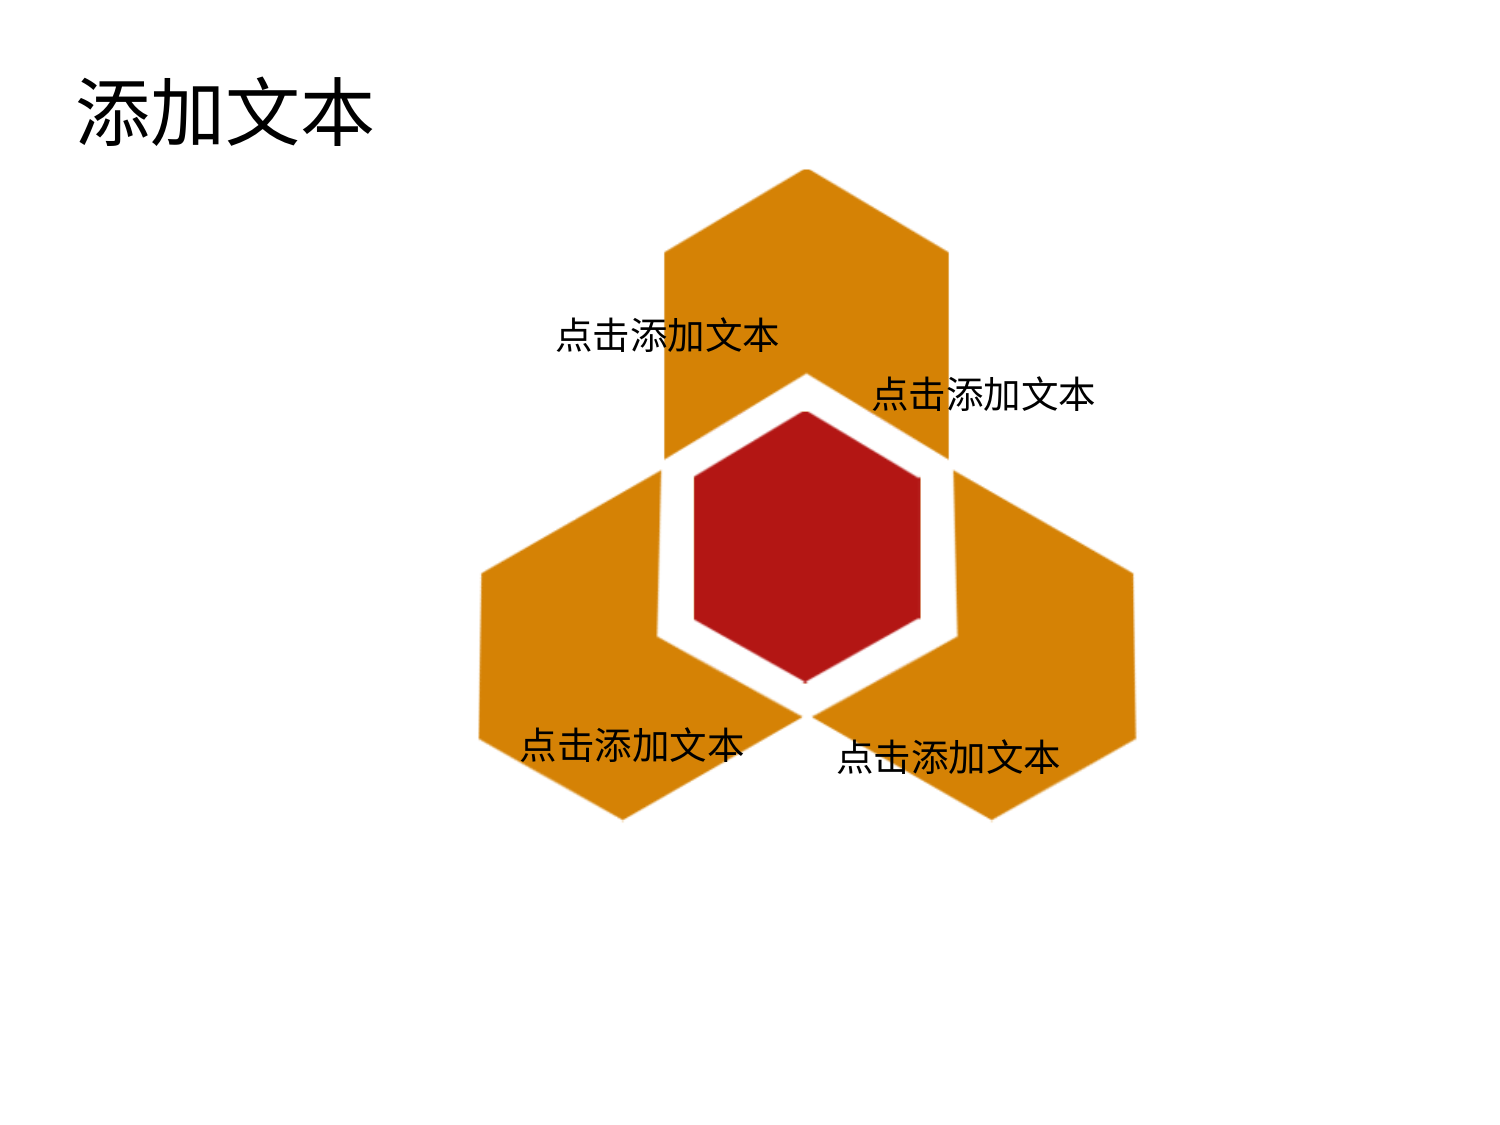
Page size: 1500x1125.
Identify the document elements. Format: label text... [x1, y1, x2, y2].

text_box 点击添加文本 [821, 726, 1077, 787]
text_box 点击添加文本 [856, 363, 1112, 423]
text_box 添加文本 [60, 58, 391, 164]
text_box 点击添加文本 [505, 714, 760, 775]
picture [0, 0, 1500, 1125]
text_box 点击添加文本 [540, 304, 796, 365]
